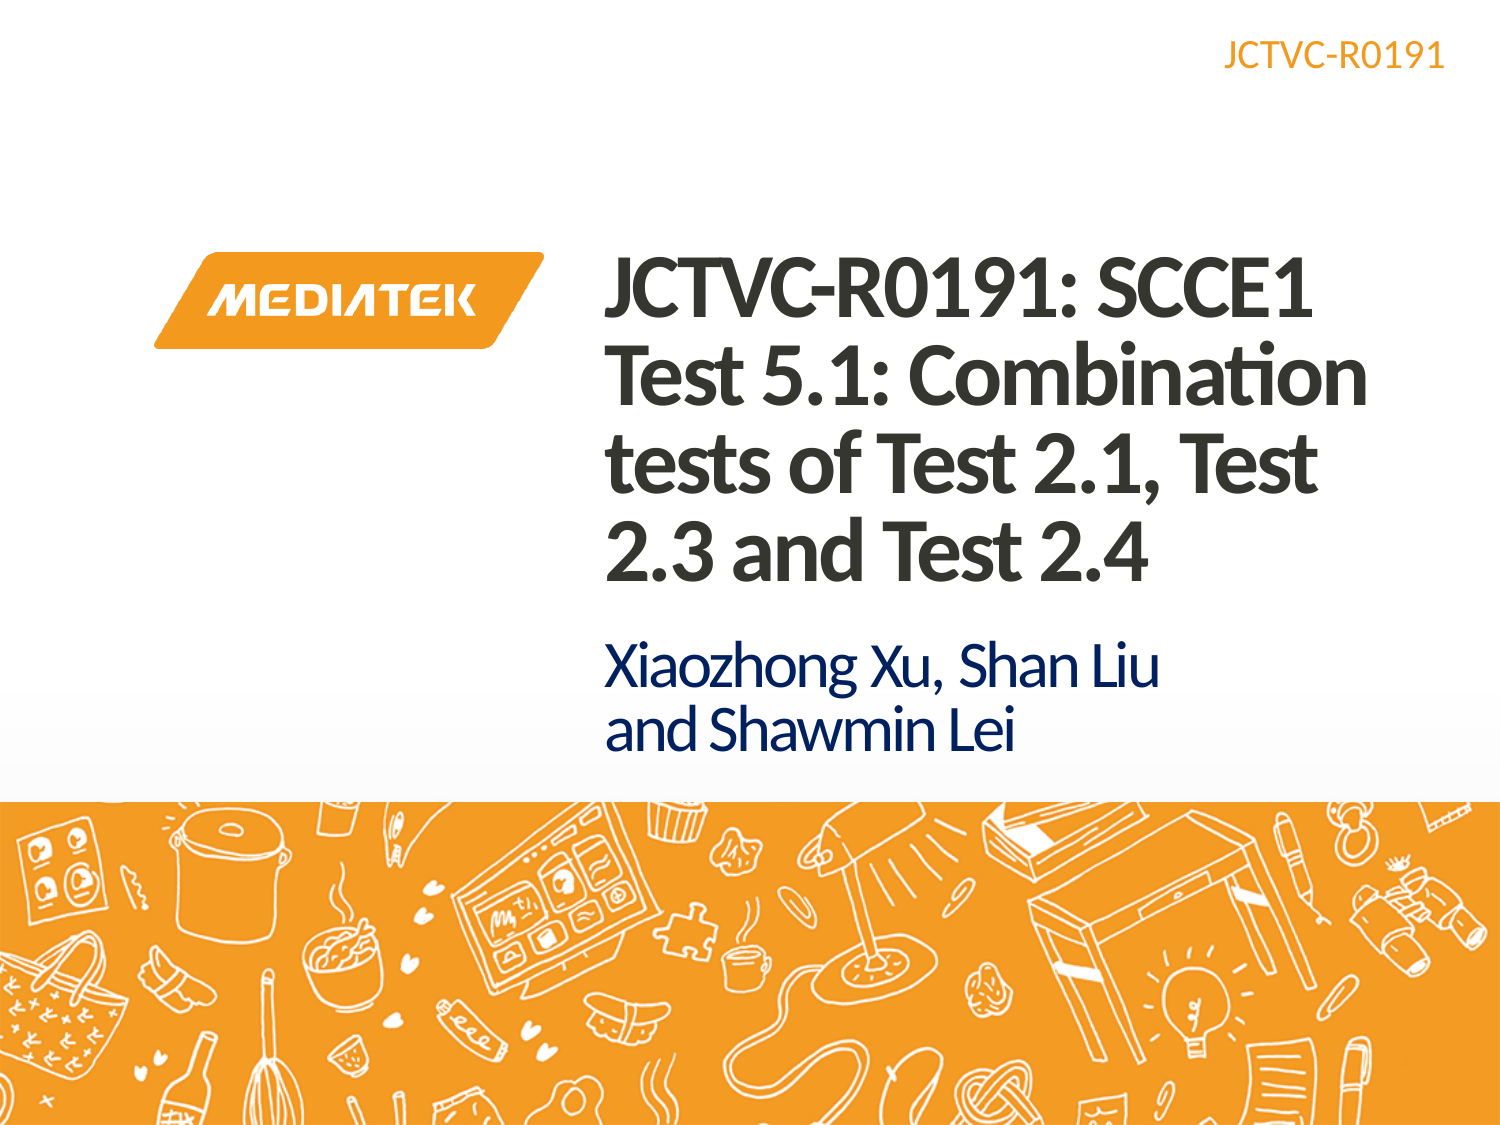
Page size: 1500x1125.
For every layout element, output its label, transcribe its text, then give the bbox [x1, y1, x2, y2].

picture [154, 252, 544, 349]
picture [0, 802, 1500, 1125]
title JCTVC-R0191: SCCE1 Test 5.1: Combination tests of Test 2.1, Test 2.3 and Test 2.4 [589, 239, 1425, 630]
subtitle Xiaozhong Xu, Shan Liu and Shawmin Lei [589, 629, 1209, 803]
slide_number 1 [1251, 1029, 1425, 1090]
